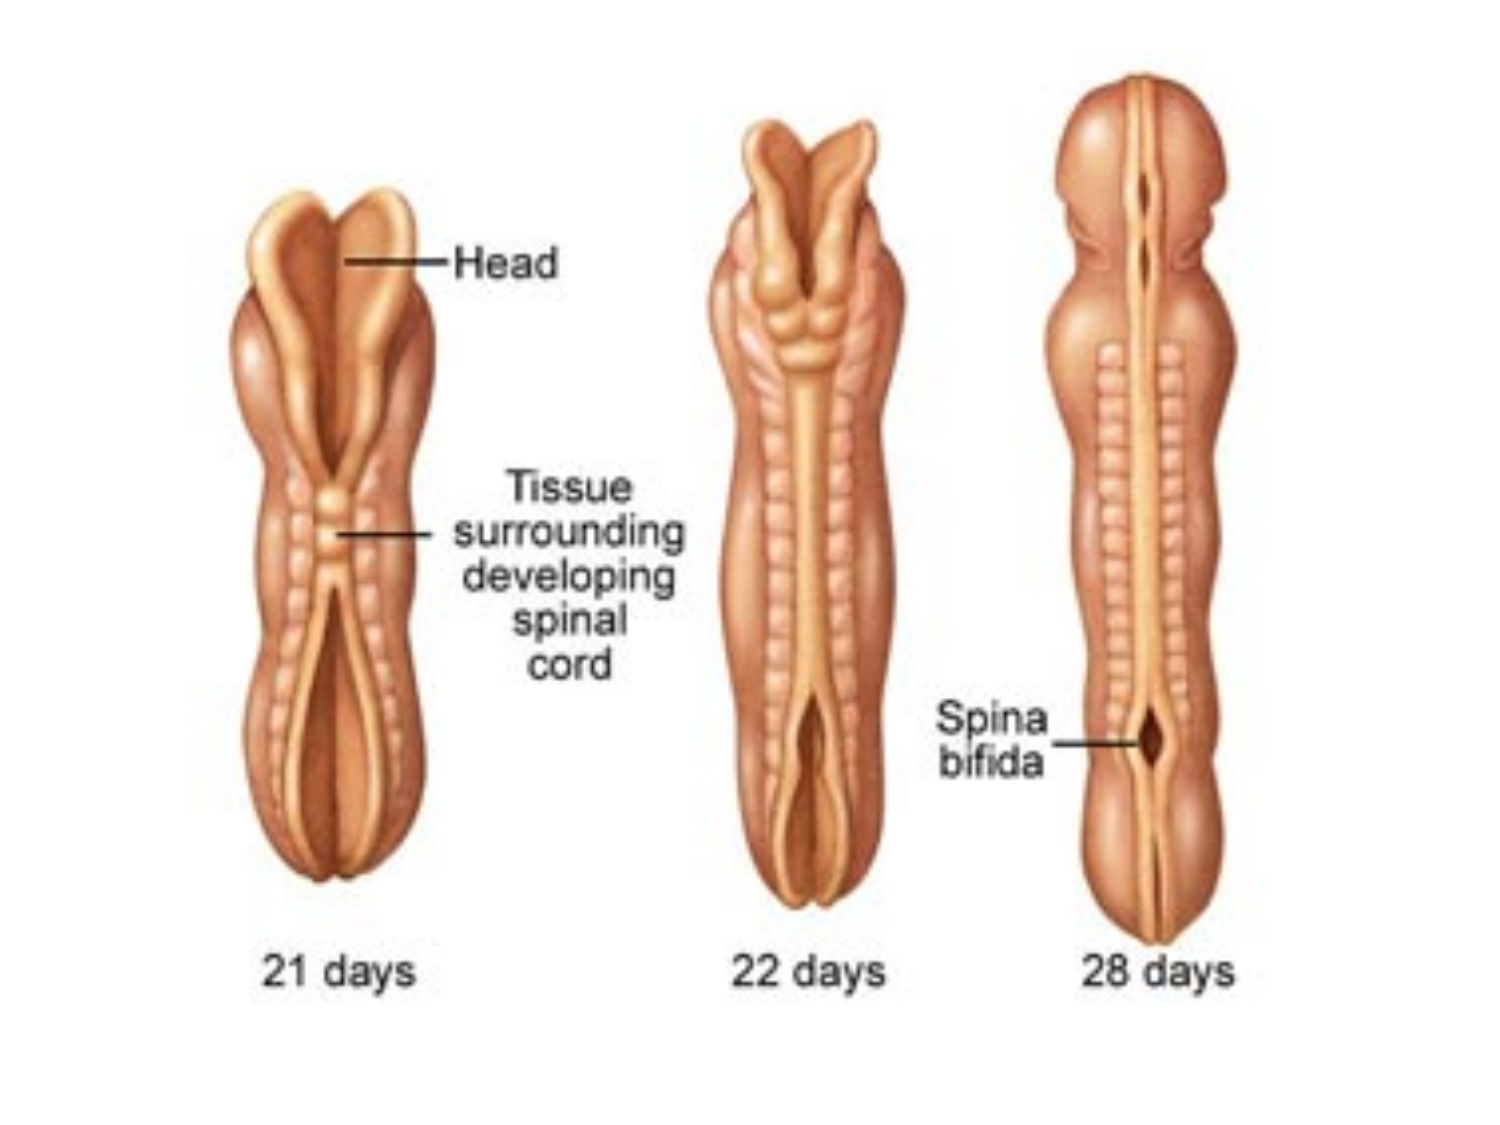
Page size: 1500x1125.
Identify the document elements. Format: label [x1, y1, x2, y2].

picture [187, 49, 1280, 1015]
